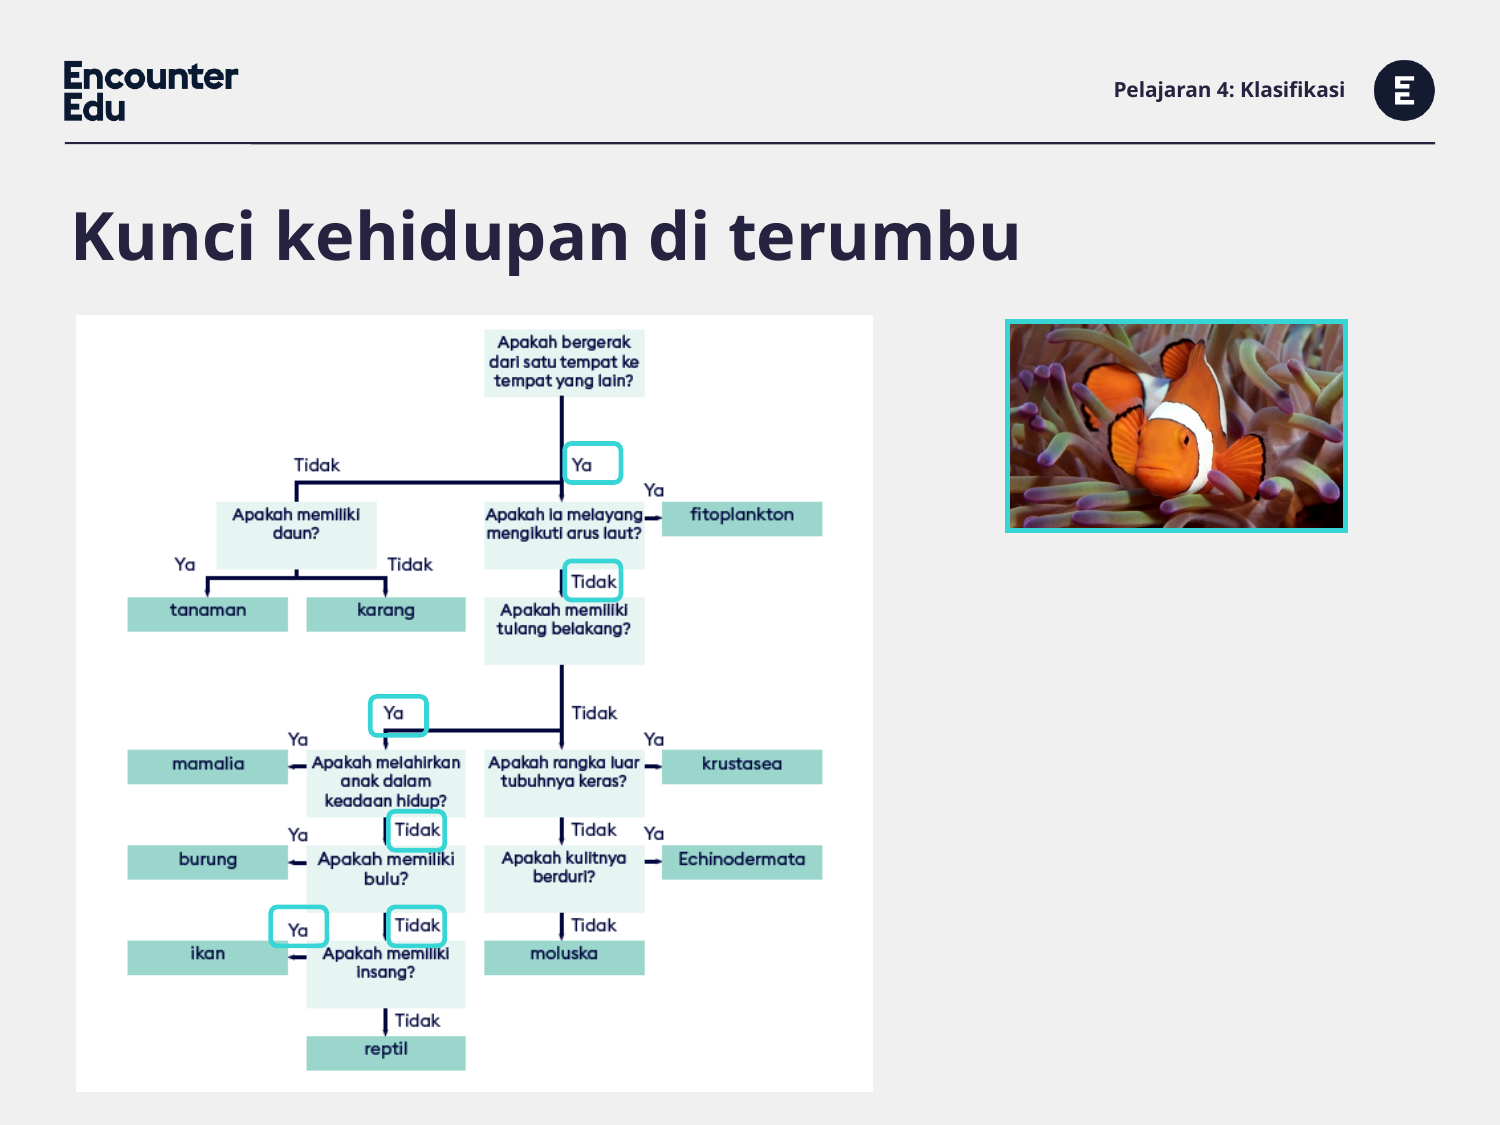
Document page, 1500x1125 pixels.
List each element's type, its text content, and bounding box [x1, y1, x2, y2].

title Pelajaran 4: Klasifikasi [749, 67, 1359, 114]
text_box Kunci kehidupan di terumbu [63, 184, 1414, 294]
picture [1009, 323, 1344, 529]
picture [1372, 58, 1436, 122]
picture [60, 59, 243, 122]
picture [75, 314, 873, 1092]
